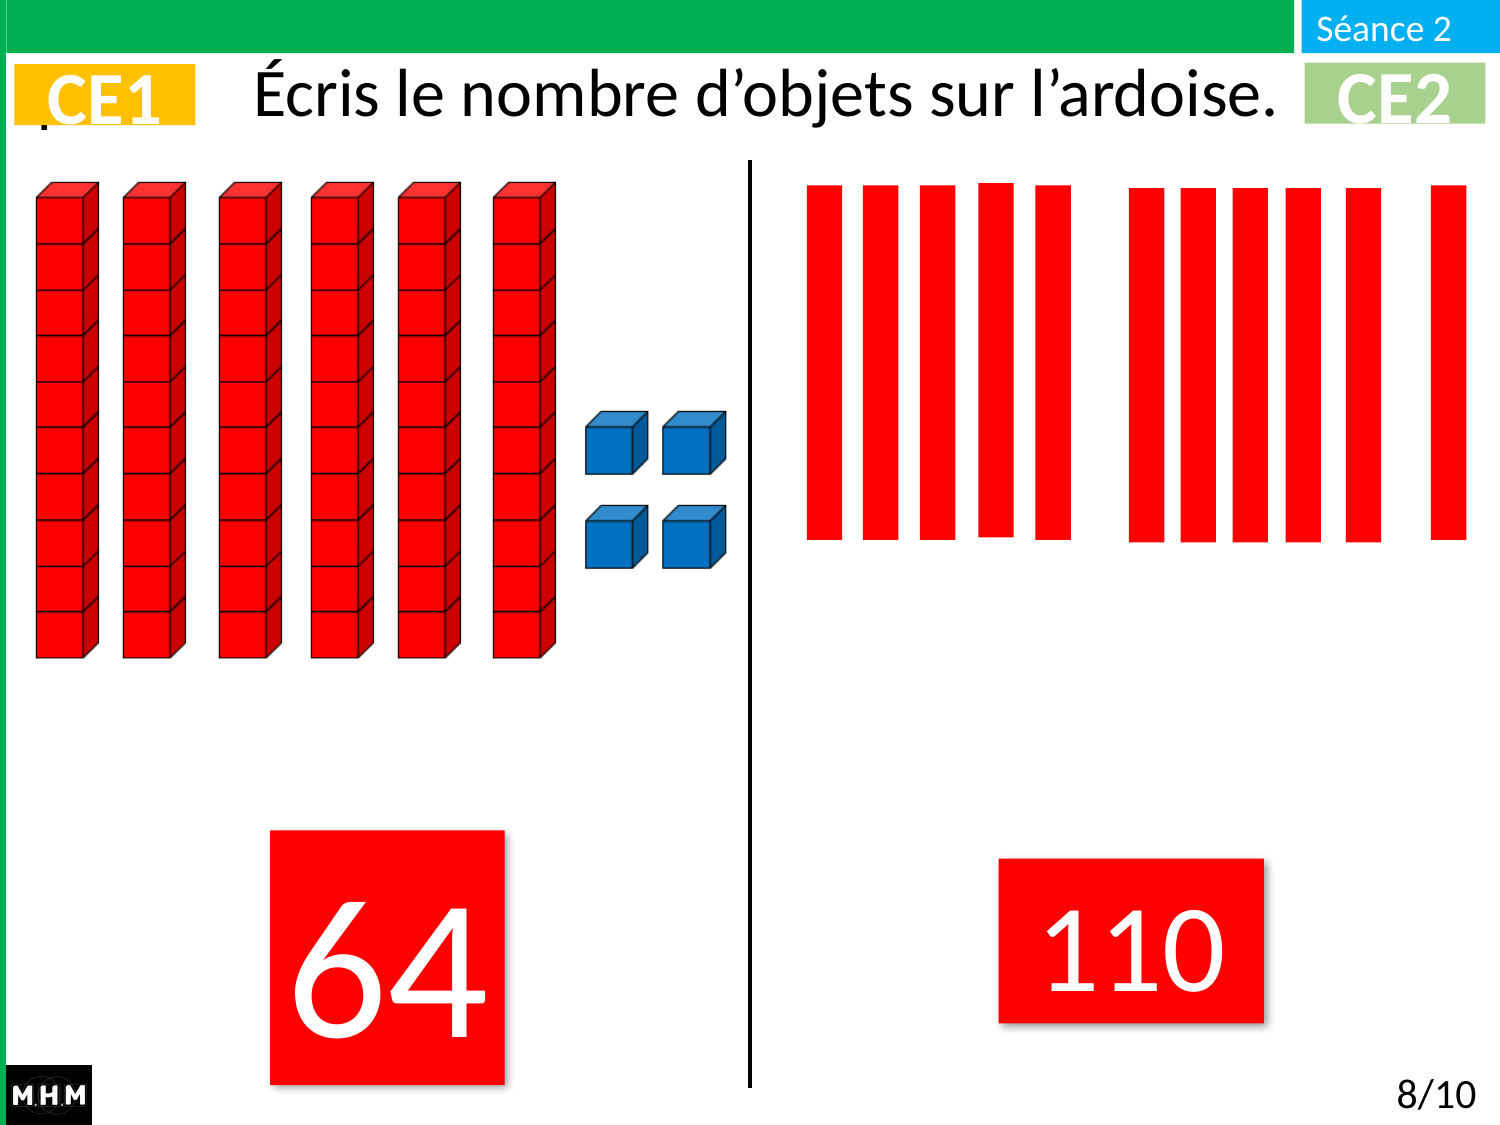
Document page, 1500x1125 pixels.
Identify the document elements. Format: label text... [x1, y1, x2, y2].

text_box [862, 184, 899, 541]
text_box CE2 [1303, 62, 1487, 125]
text_box [1128, 187, 1165, 543]
picture [658, 408, 731, 478]
text_box [977, 182, 1015, 538]
title Écris le nombre d’objets sur l’ardoise. [238, 50, 1500, 139]
text_box [1285, 187, 1322, 543]
text_box [1345, 187, 1382, 543]
text_box [1430, 184, 1467, 541]
picture [120, 179, 192, 664]
text_box [1180, 187, 1217, 543]
text_box [919, 184, 956, 541]
text_box [806, 184, 843, 541]
text_box 110 [998, 858, 1264, 1024]
picture [490, 179, 562, 664]
picture [658, 502, 731, 572]
list 8/10 [1373, 1064, 1500, 1125]
text_box 64 [270, 830, 505, 1086]
picture [581, 502, 654, 572]
picture [581, 408, 654, 478]
picture [395, 179, 467, 664]
picture [33, 179, 105, 664]
text_box [1232, 187, 1269, 543]
text_box CE1 [13, 63, 196, 126]
picture [6, 1065, 92, 1125]
text_box [1034, 184, 1072, 541]
picture [308, 179, 380, 664]
picture [216, 179, 288, 664]
